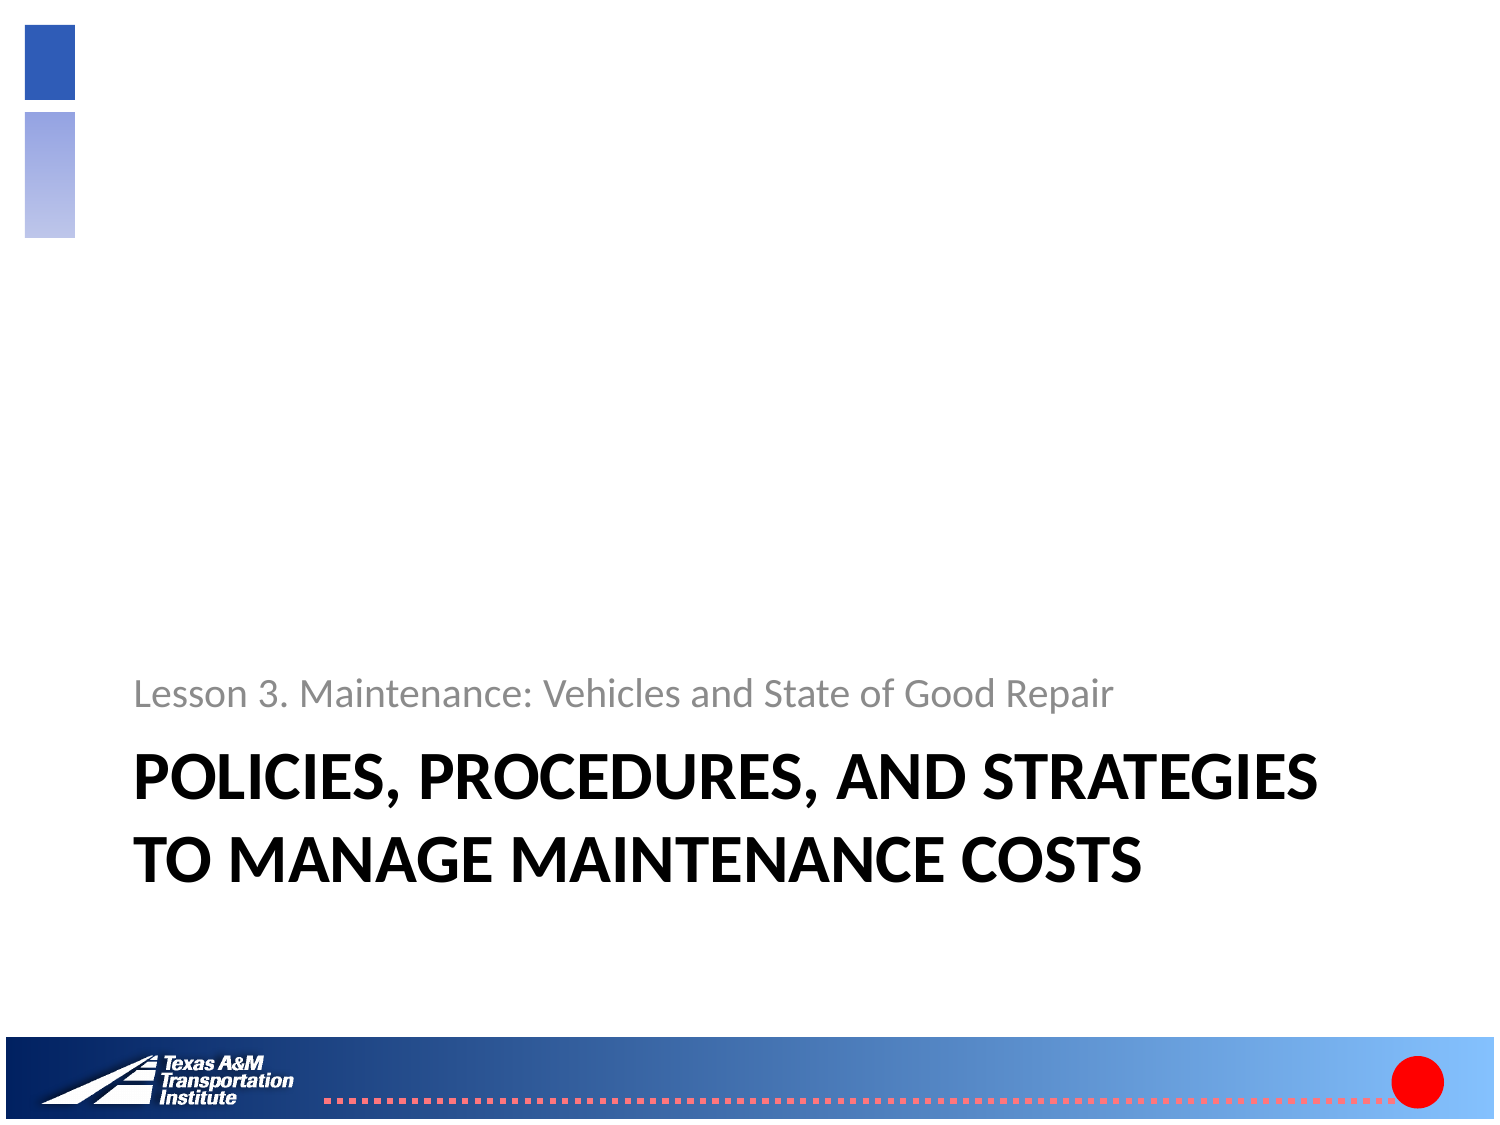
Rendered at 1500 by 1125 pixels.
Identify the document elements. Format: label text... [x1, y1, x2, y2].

title Policies, Procedures, and Strategies to Manage Maintenance Costs [118, 723, 1394, 947]
picture [37, 1037, 300, 1125]
list Lesson 3. Maintenance: Vehicles and State of Good Repair [118, 476, 1394, 723]
